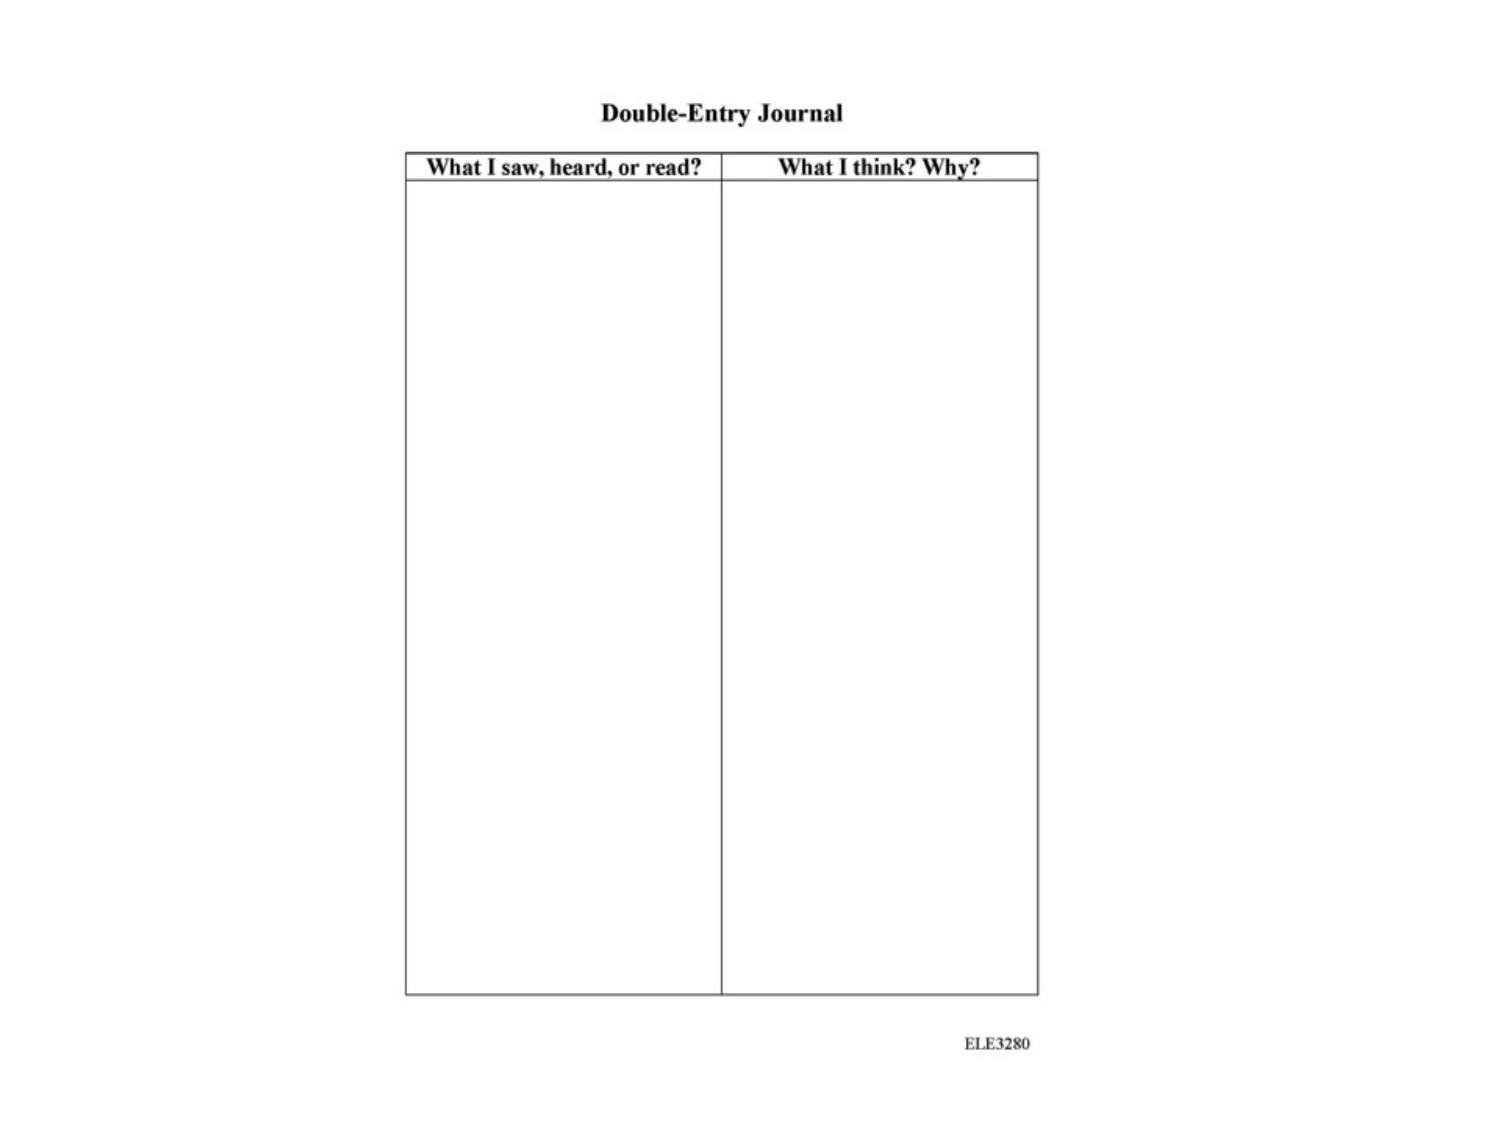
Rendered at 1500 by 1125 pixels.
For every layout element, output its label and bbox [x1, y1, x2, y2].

picture [285, 0, 1159, 1125]
